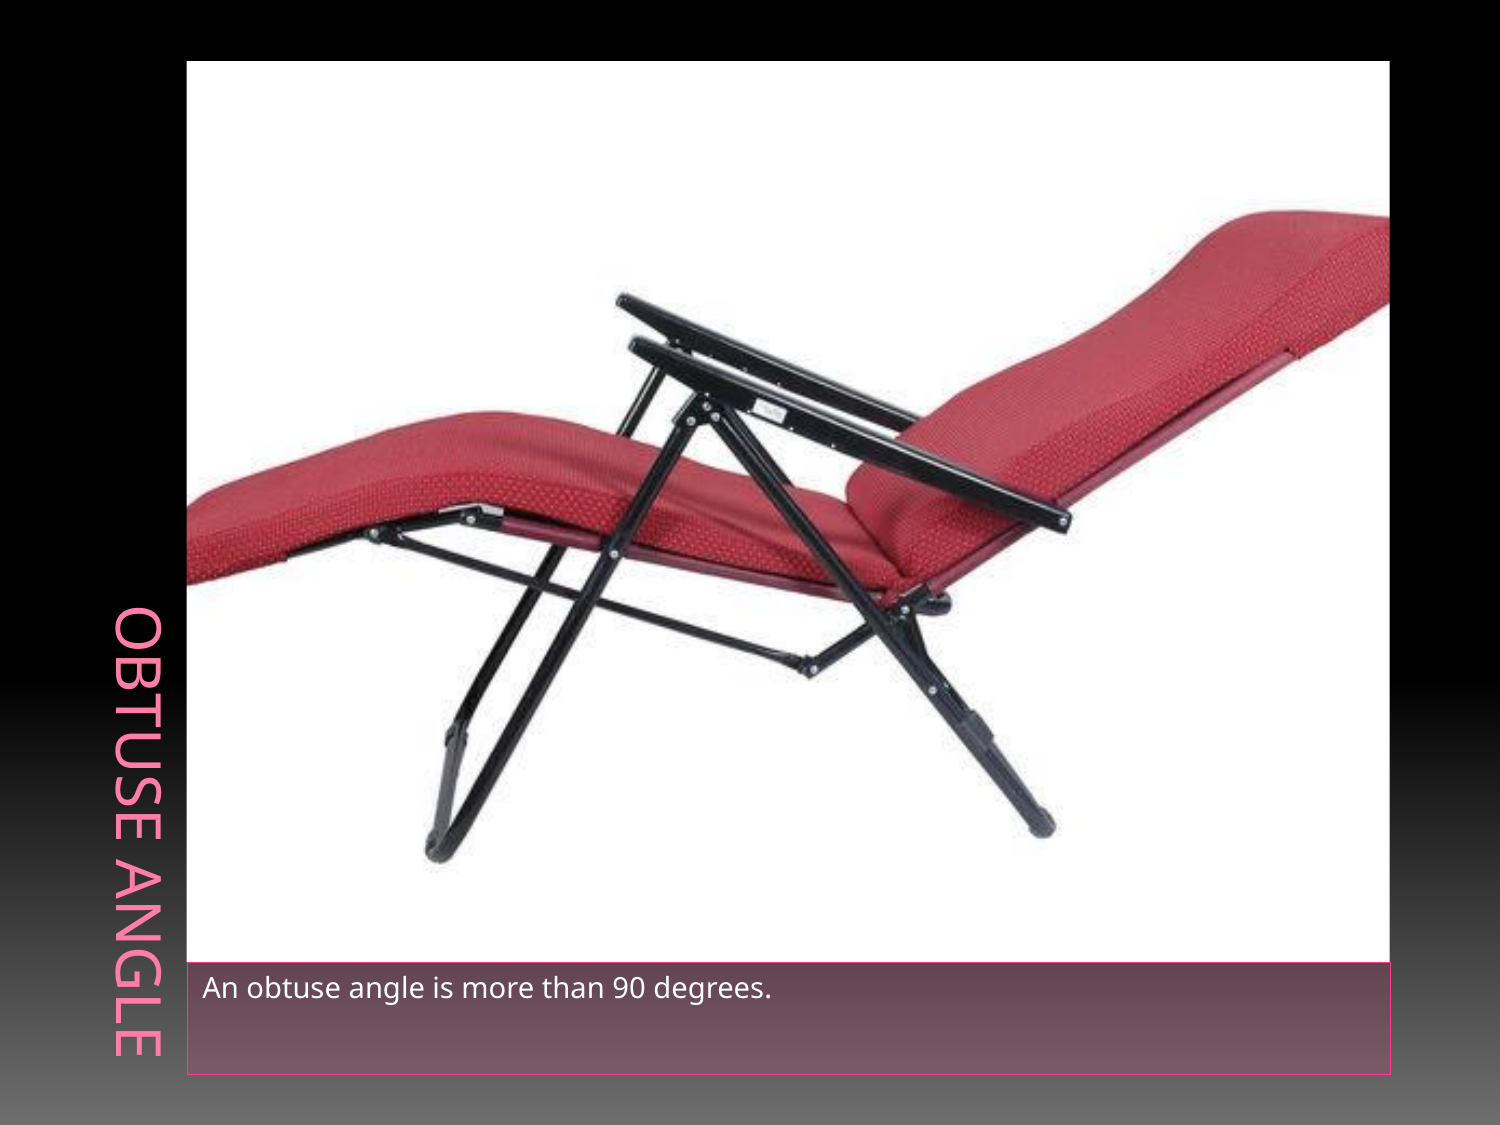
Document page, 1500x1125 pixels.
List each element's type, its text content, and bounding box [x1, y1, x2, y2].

list An obtuse angle is more than 90 degrees. [187, 962, 1391, 1075]
title Obtuse Angle [36, 24, 186, 1075]
picture [186, 61, 1390, 962]
